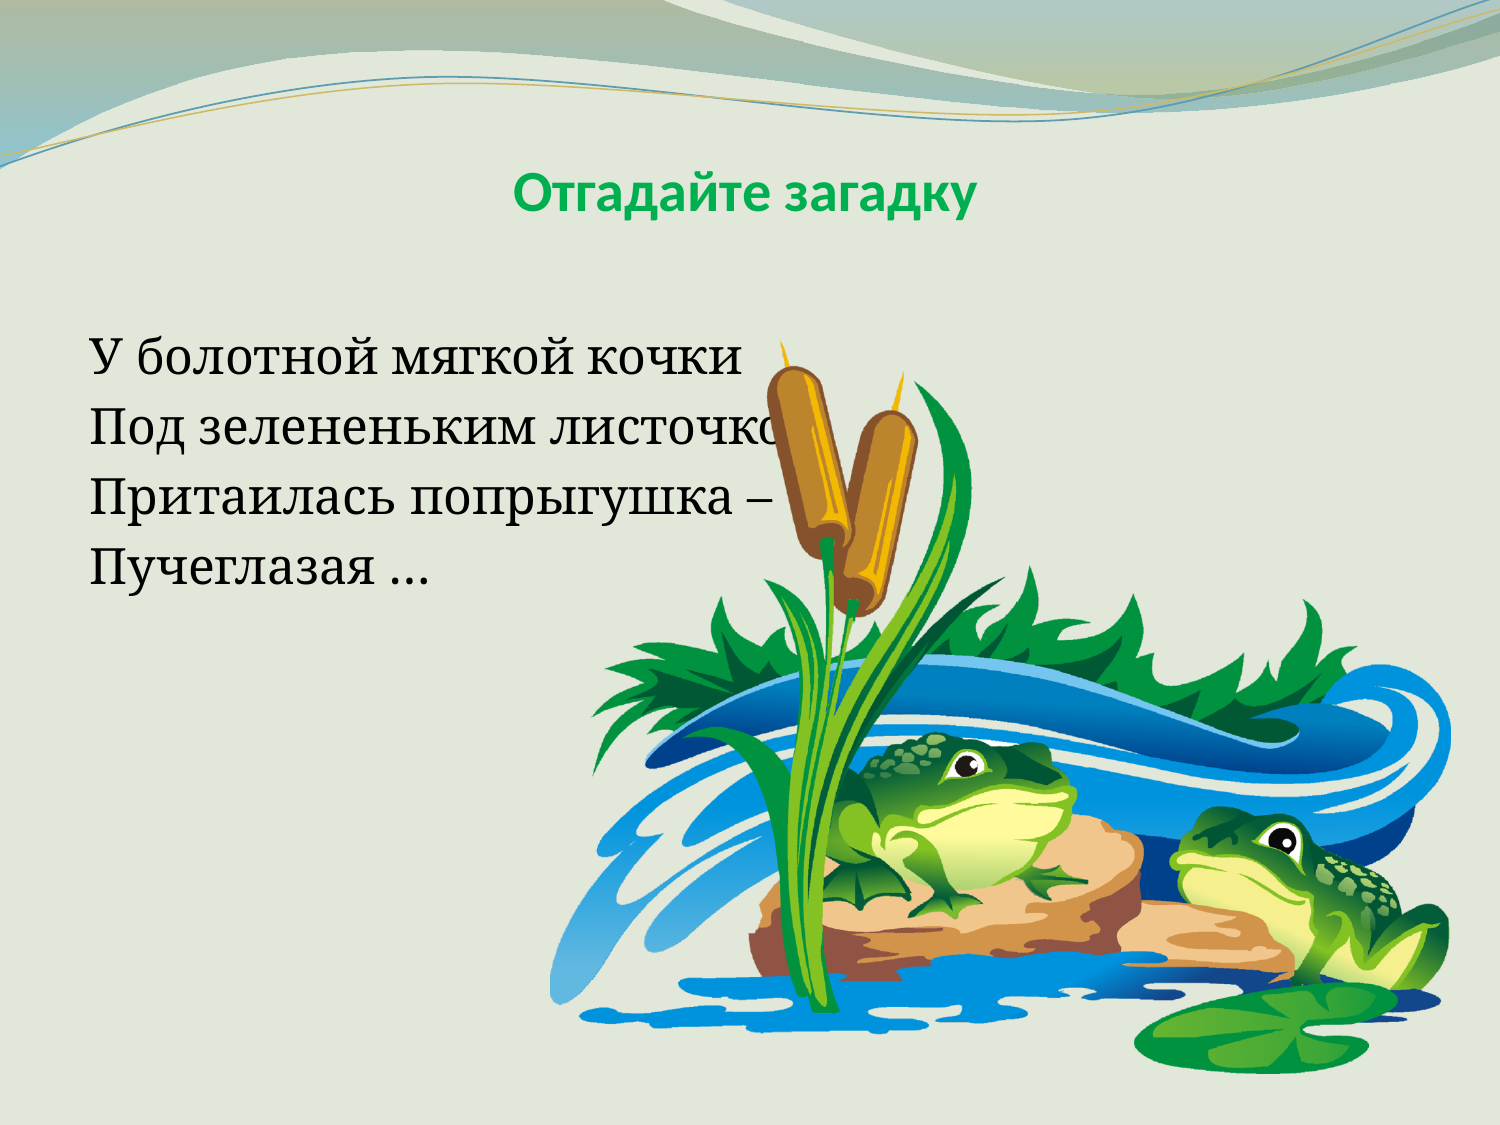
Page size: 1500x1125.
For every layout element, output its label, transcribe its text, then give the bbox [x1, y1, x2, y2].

picture [550, 339, 1451, 1074]
picture [1339, 699, 1392, 730]
title Отгадайте загадку [70, 35, 1421, 223]
list У болотной мягкой кочки Под зелененьким листочком Притаилась попрыгушка – Пучеглазая … [75, 317, 1425, 1038]
